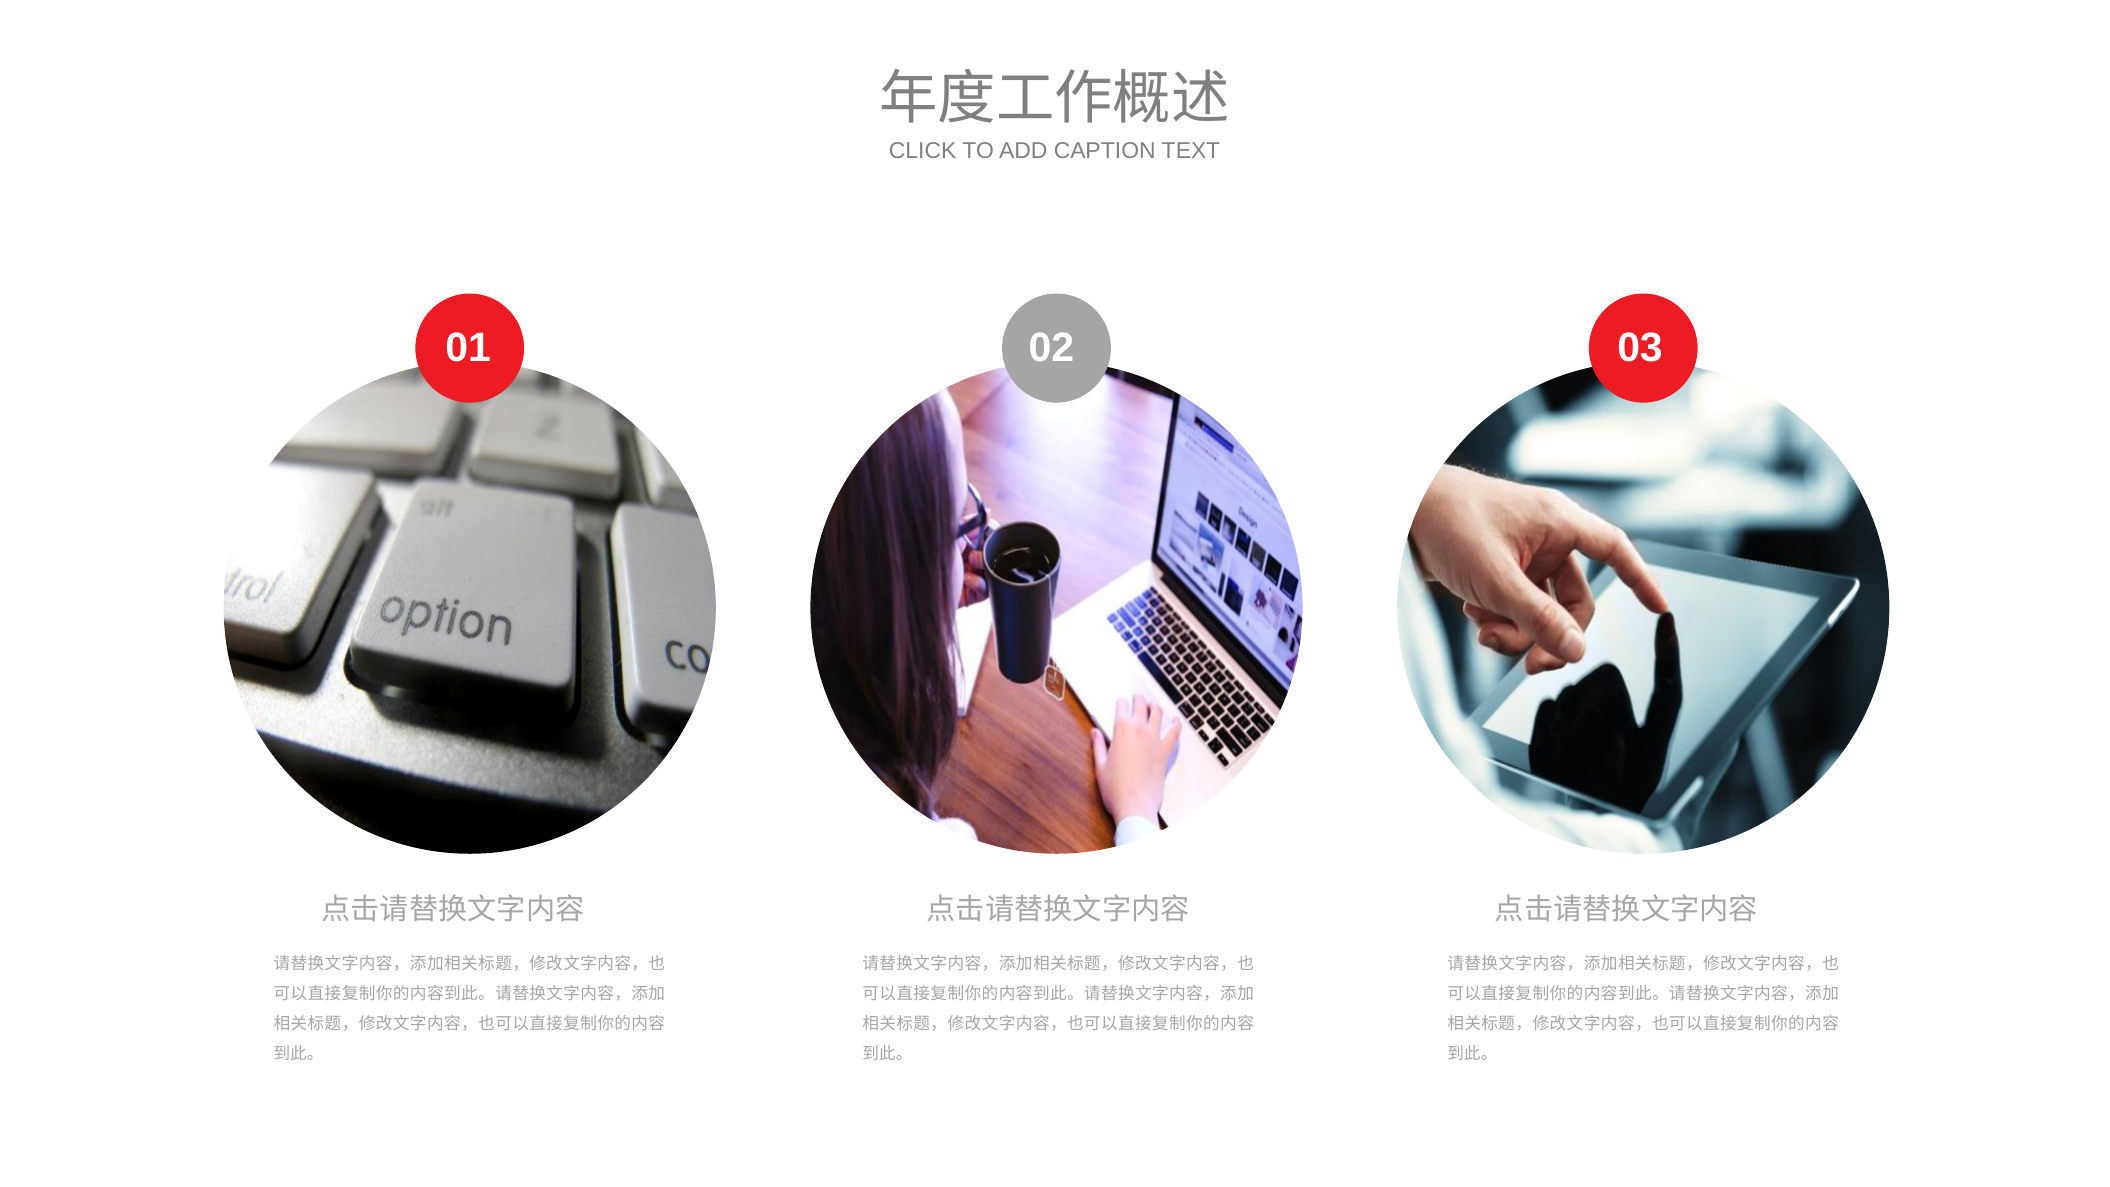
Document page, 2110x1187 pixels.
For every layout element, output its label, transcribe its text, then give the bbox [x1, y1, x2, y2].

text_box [1002, 293, 1111, 403]
text_box [809, 366, 1304, 855]
text_box CLICK TO ADD CAPTION TEXT [865, 135, 1245, 163]
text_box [415, 293, 525, 403]
text_box 请替换文字内容，添加相关标题，修改文字内容，也可以直接复制你的内容到此。请替换文字内容，添加相关标题，修改文字内容，也可以直接复制你的内容到此。 [1447, 942, 1840, 1063]
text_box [1588, 293, 1698, 403]
text_box 请替换文字内容，添加相关标题，修改文字内容，也可以直接复制你的内容到此。请替换文字内容，添加相关标题，修改文字内容，也可以直接复制你的内容到此。 [862, 942, 1255, 1063]
text_box [222, 366, 717, 855]
text_box 点击请替换文字内容 [926, 890, 1191, 926]
text_box 点击请替换文字内容 [1495, 890, 1759, 926]
text_box 请替换文字内容，添加相关标题，修改文字内容，也可以直接复制你的内容到此。请替换文字内容，添加相关标题，修改文字内容，也可以直接复制你的内容到此。 [273, 942, 666, 1063]
text_box [1396, 366, 1891, 855]
text_box 点击请替换文字内容 [321, 890, 585, 926]
text_box 年度工作概述 [865, 60, 1245, 131]
